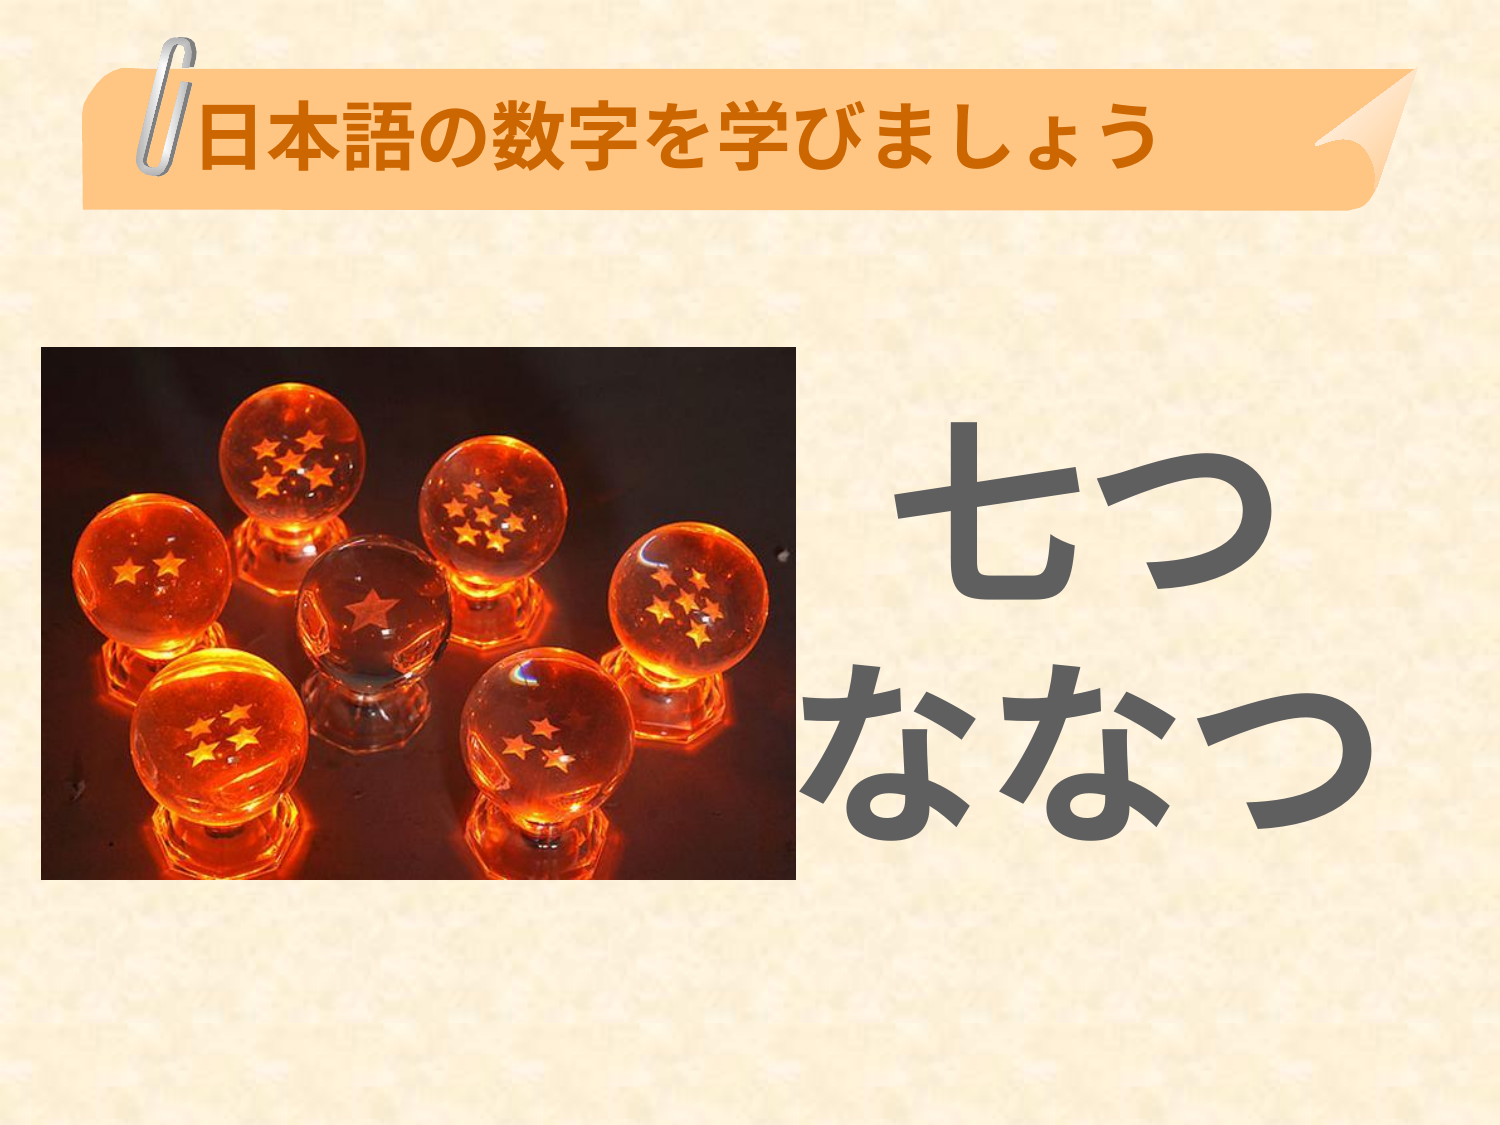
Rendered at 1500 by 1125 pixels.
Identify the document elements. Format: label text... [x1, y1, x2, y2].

title 日本語の数字を学びましょう [176, 64, 1415, 205]
picture [0, 0, 1500, 1125]
text_box 七つ ななつ [800, 381, 1471, 877]
